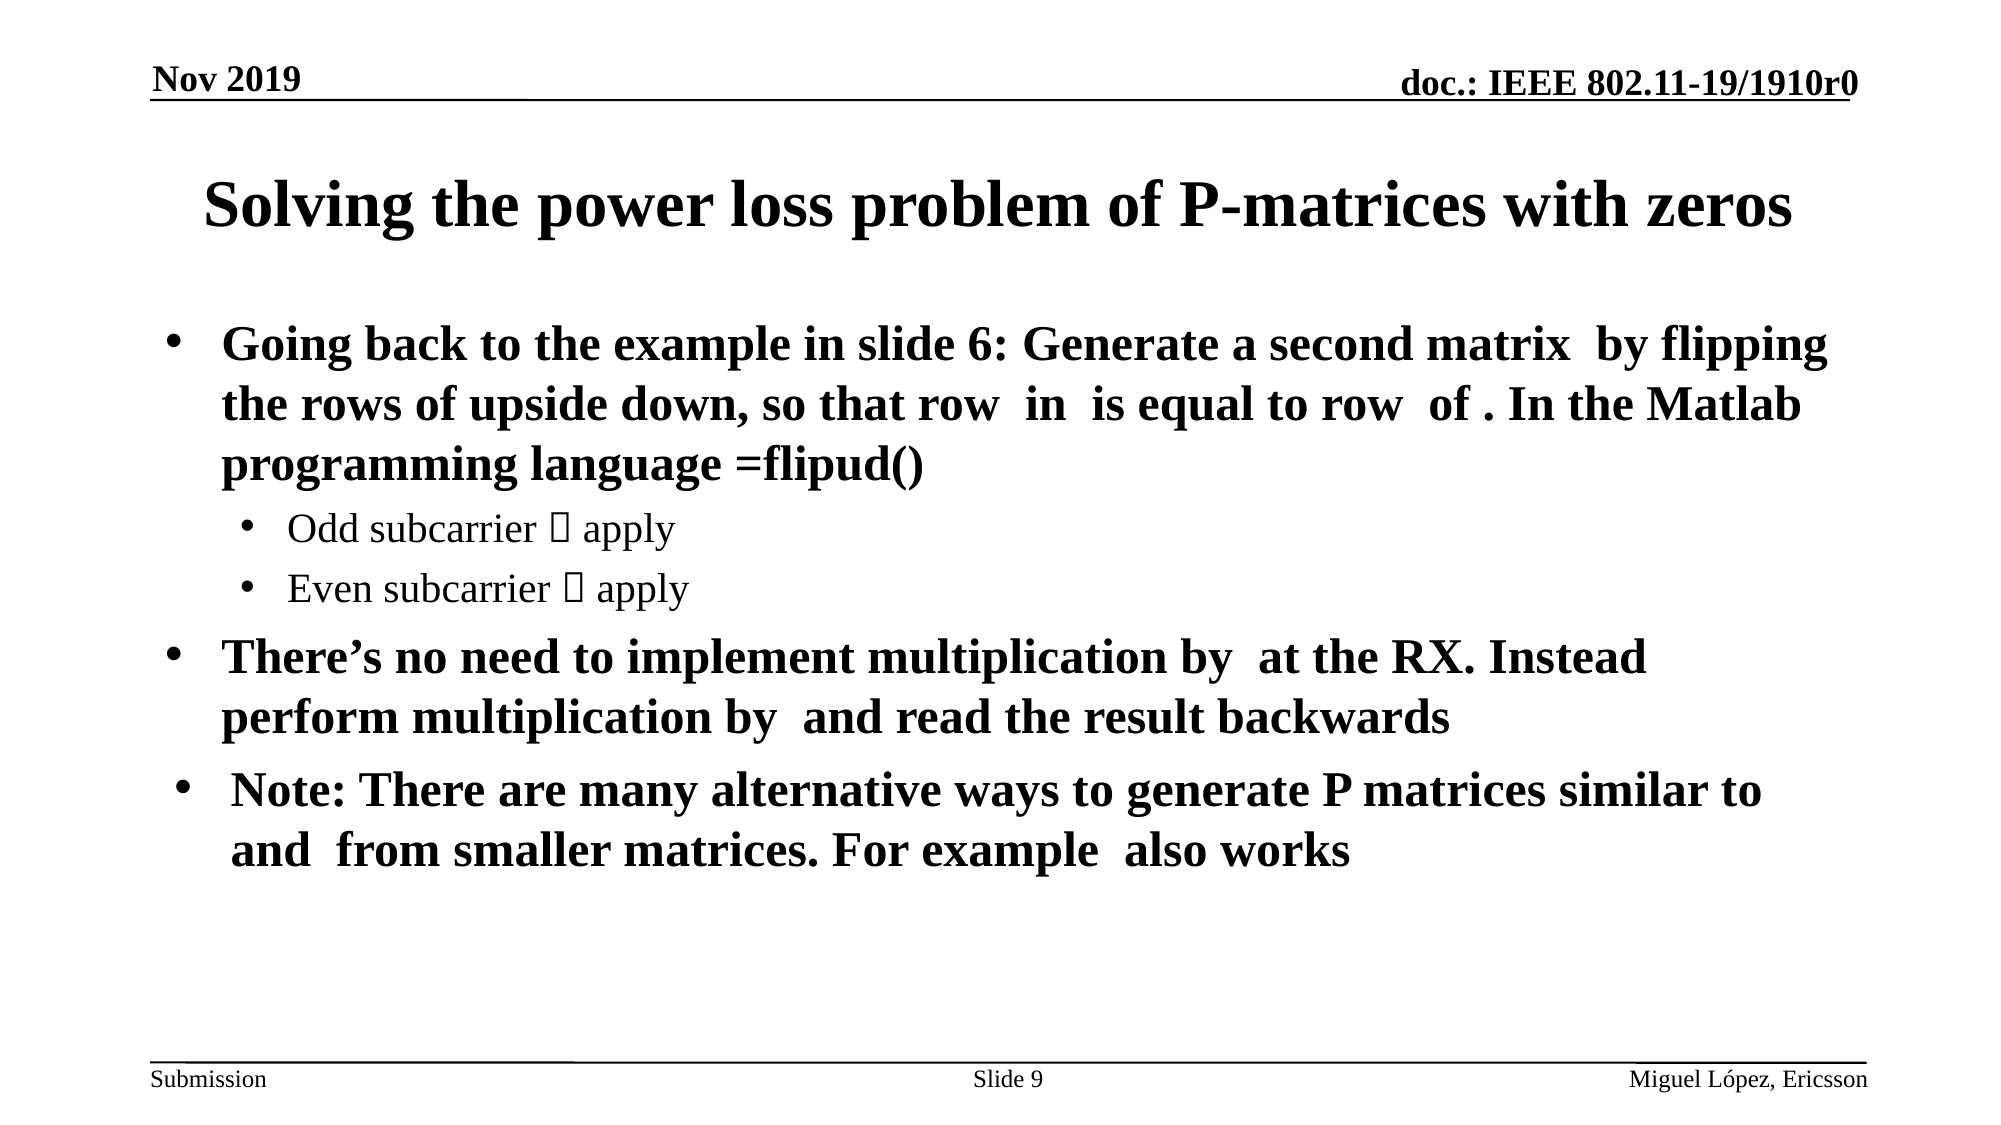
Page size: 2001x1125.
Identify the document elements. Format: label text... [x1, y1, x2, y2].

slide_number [152, 54, 563, 100]
slide_number Slide 9 [950, 1061, 1067, 1123]
title Solving the power loss problem of P-matrices with zeros [149, 112, 1850, 288]
footer Miguel López, Ericsson [1171, 1061, 1869, 1093]
